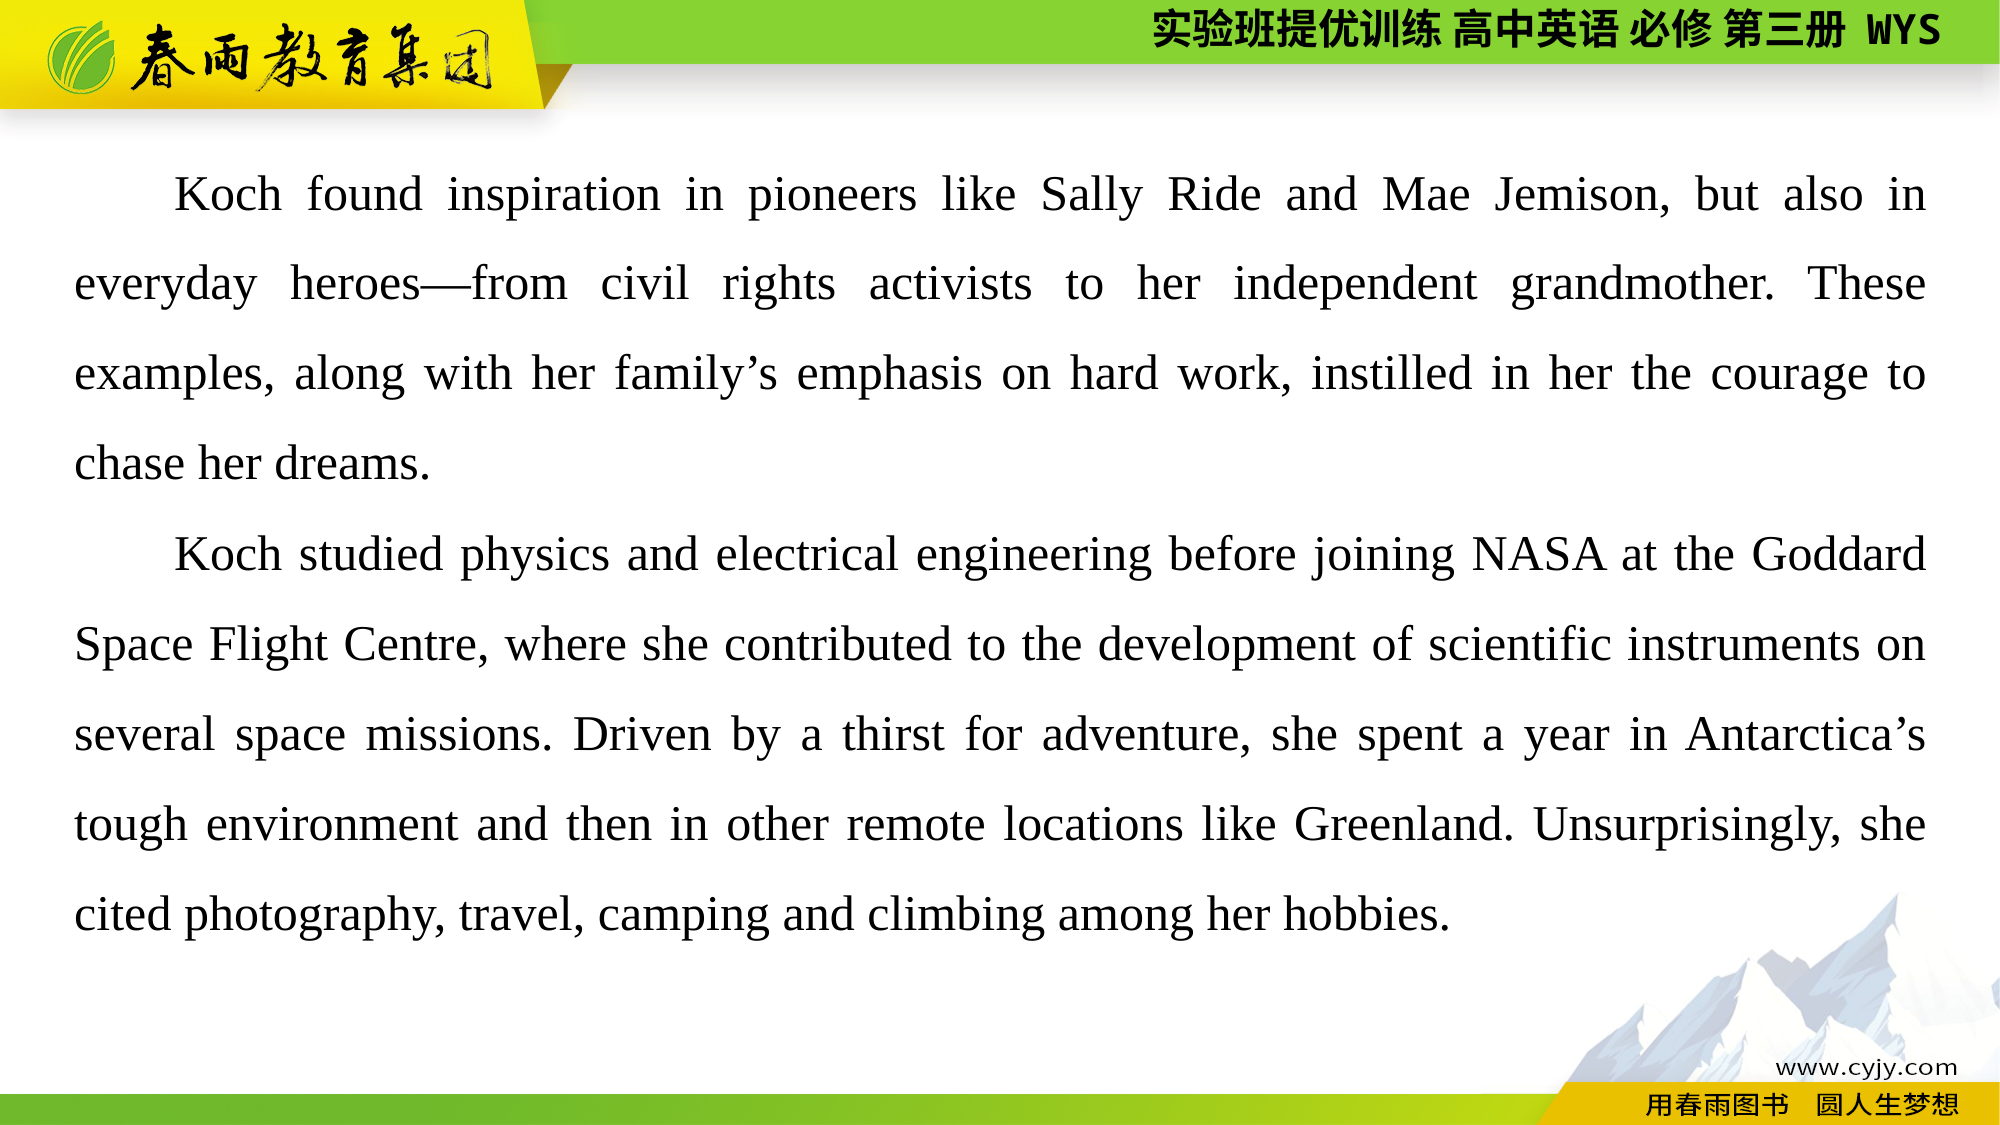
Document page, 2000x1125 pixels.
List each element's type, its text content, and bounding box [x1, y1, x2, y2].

picture [0, 0, 2000, 1125]
list Koch found inspiration in pioneers like Sally Ride and Mae Jemison, but also in everyday heroes—from civil rights activists to her independent grandmother. These examples, along with her family’s emphasis on hard work, instilled in her the courage to chase her dreams. Koch studied physics and electrical engineering before joining NASA at the Goddard Space Flight Centre, where she contributed to the development of scientific instruments on several space missions. Driven by a thirst for adventure, she spent a year in Antarctica’s tough environment and then in other remote locations like Greenland. Unsurprisingly, she cited photography, travel, camping and climbing among her hobbies. [59, 122, 1944, 945]
